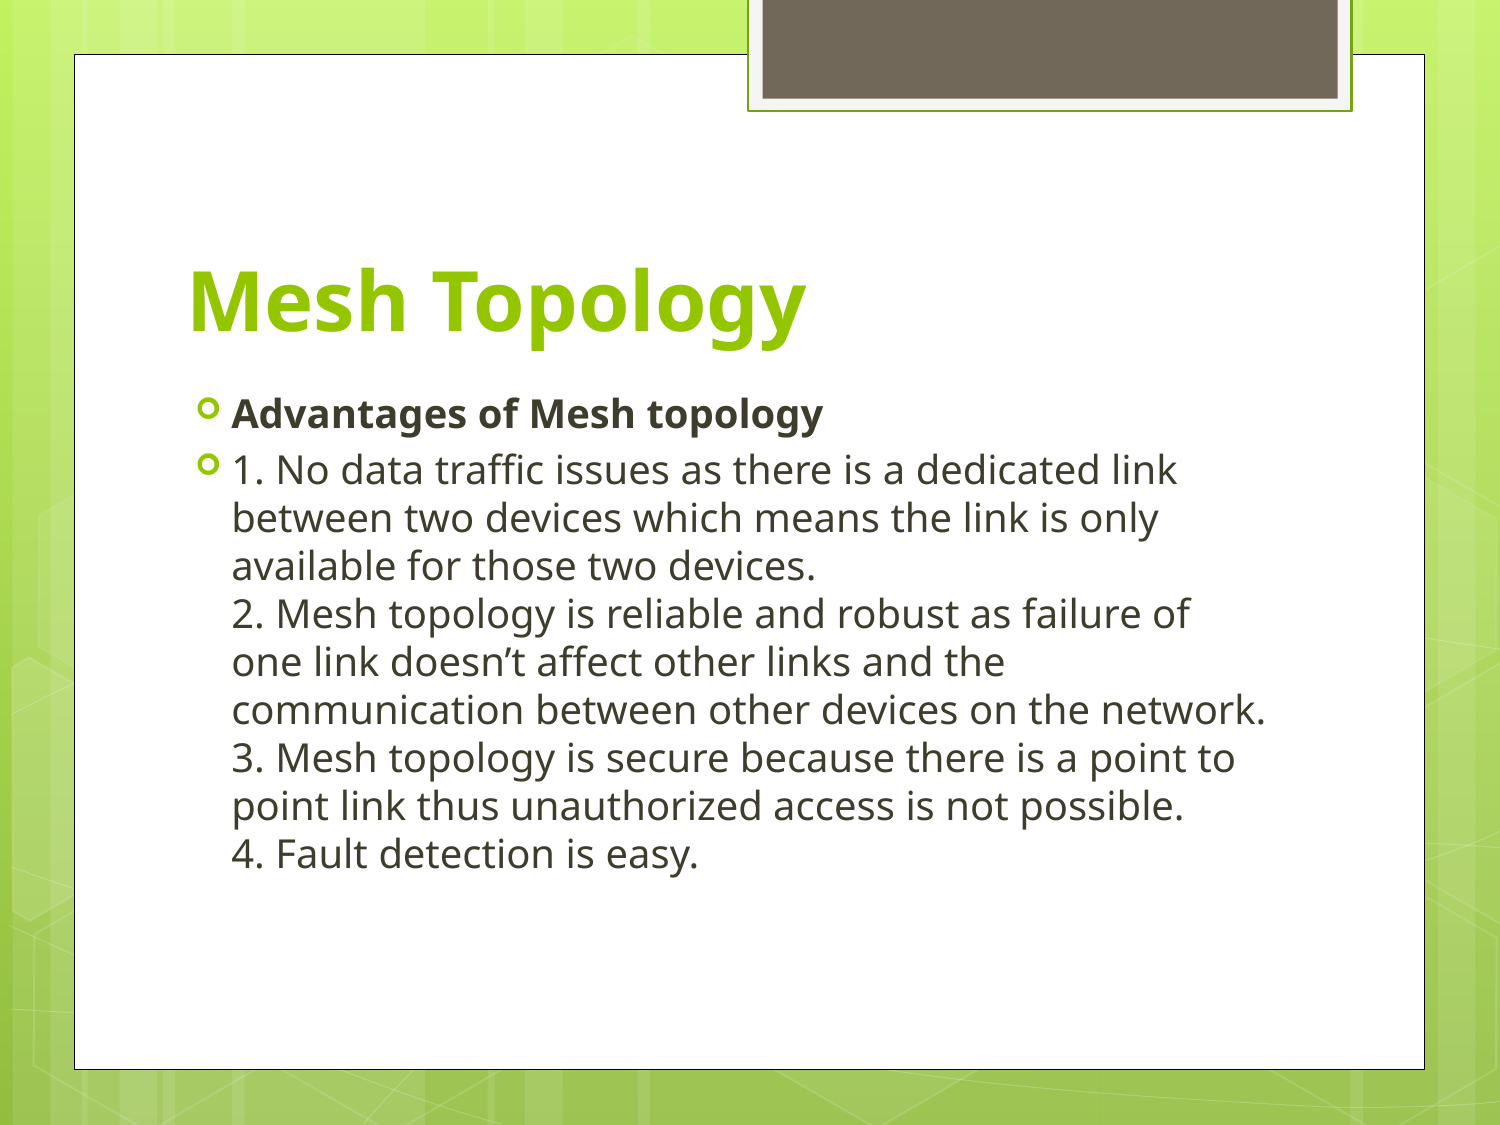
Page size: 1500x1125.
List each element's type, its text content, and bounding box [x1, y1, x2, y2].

title Mesh Topology [171, 168, 1324, 357]
list Advantages of Mesh topology 1. No data traffic issues as there is a dedicated link between two devices which means the link is only available for those two devices. 2. Mesh topology is reliable and robust as failure of one link doesn’t affect other links and the communication between other devices on the network. 3. Mesh topology is secure because there is a point to point link thus unauthorized access is not possible. 4. Fault detection is easy. [171, 381, 1283, 957]
